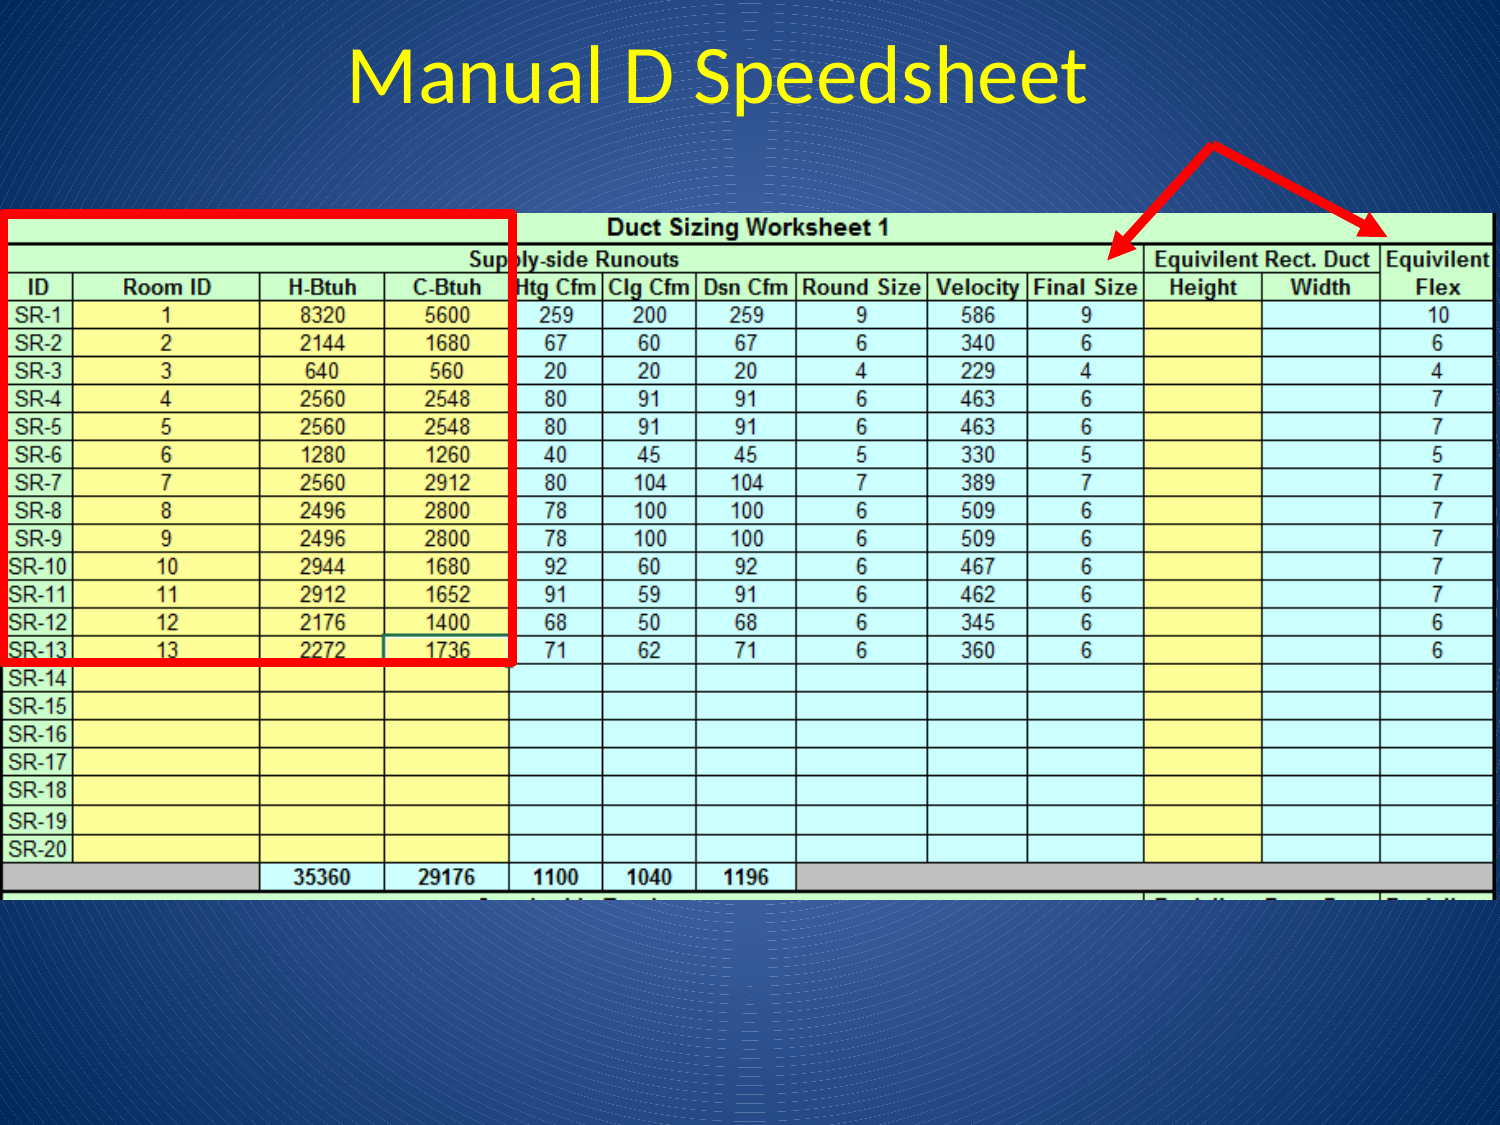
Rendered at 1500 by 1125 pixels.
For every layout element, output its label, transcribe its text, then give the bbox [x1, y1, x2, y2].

picture [0, 213, 1496, 900]
text_box Manual D Speedsheet [331, 12, 1104, 128]
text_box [1212, 144, 1388, 238]
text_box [1107, 144, 1213, 261]
